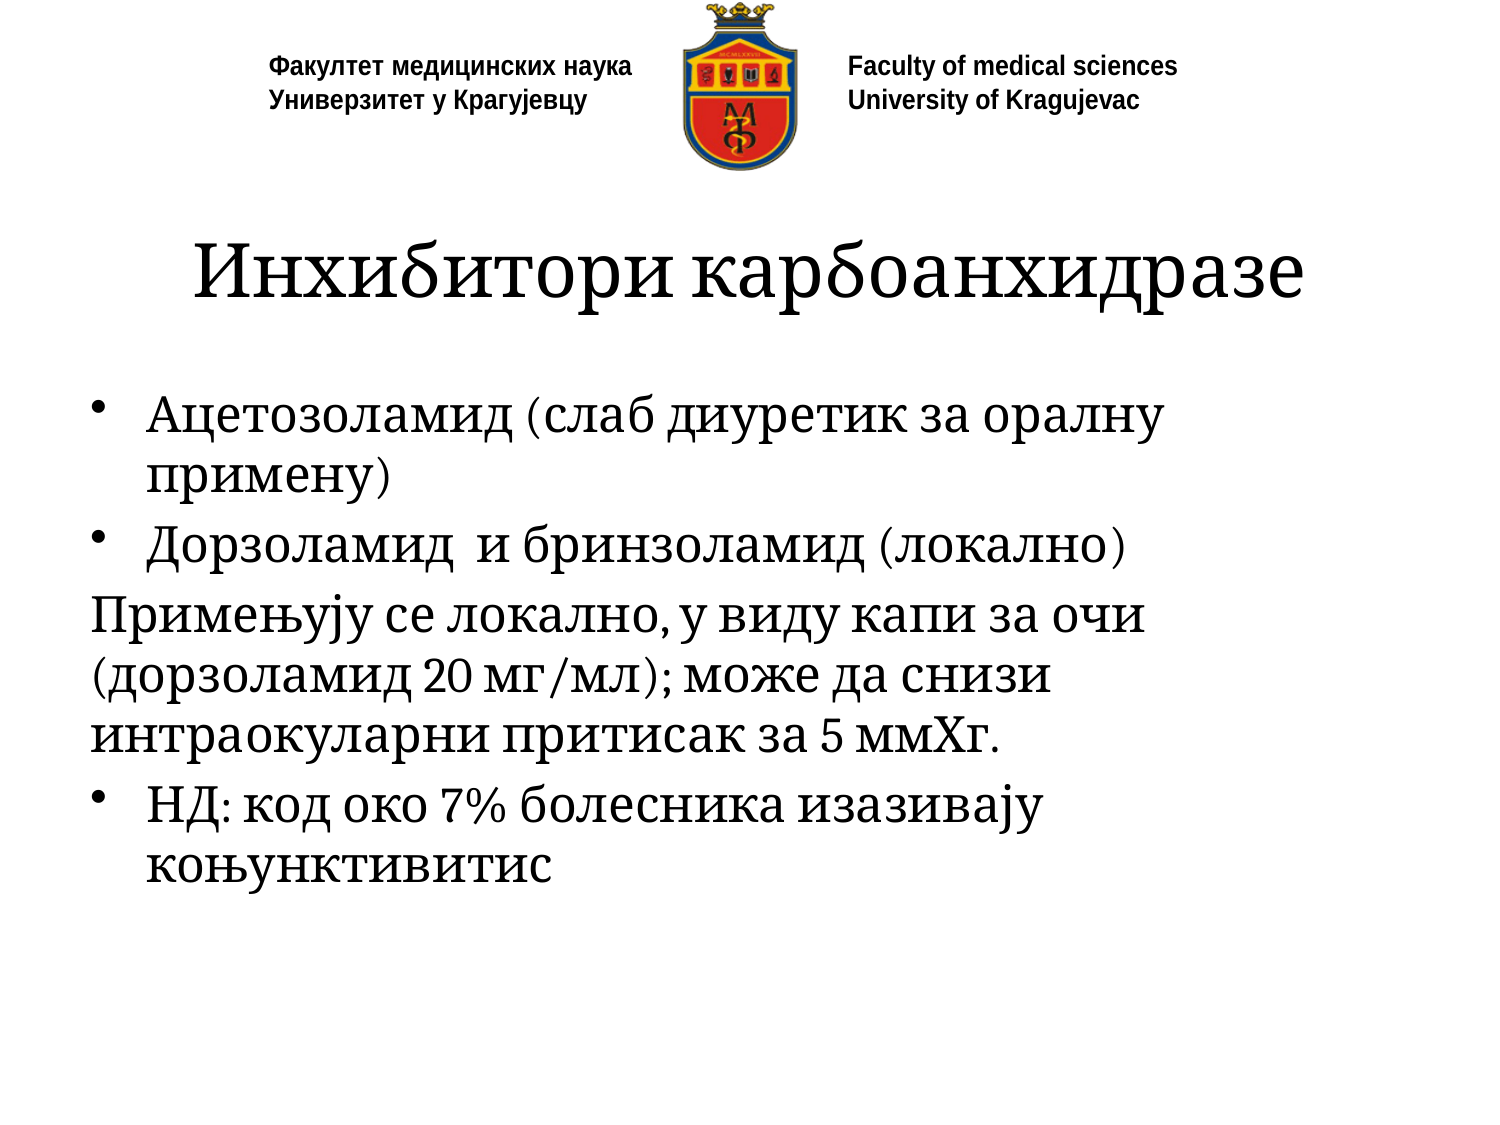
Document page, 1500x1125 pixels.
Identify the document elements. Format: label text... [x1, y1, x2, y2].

title Инхибитори карбоанхидразе [74, 173, 1426, 362]
list Ацетозоламид (слаб диуретик за оралну примену) Дорзоламид и бринзоламид (локално) Примењују се локално, у виду капи за очи (дорзоламид 20 мг/мл); може да снизи интраокуларни притисак за 5 ммХг. НД: код око 7% болесника изазивају коњунктивитис [74, 374, 1426, 1118]
